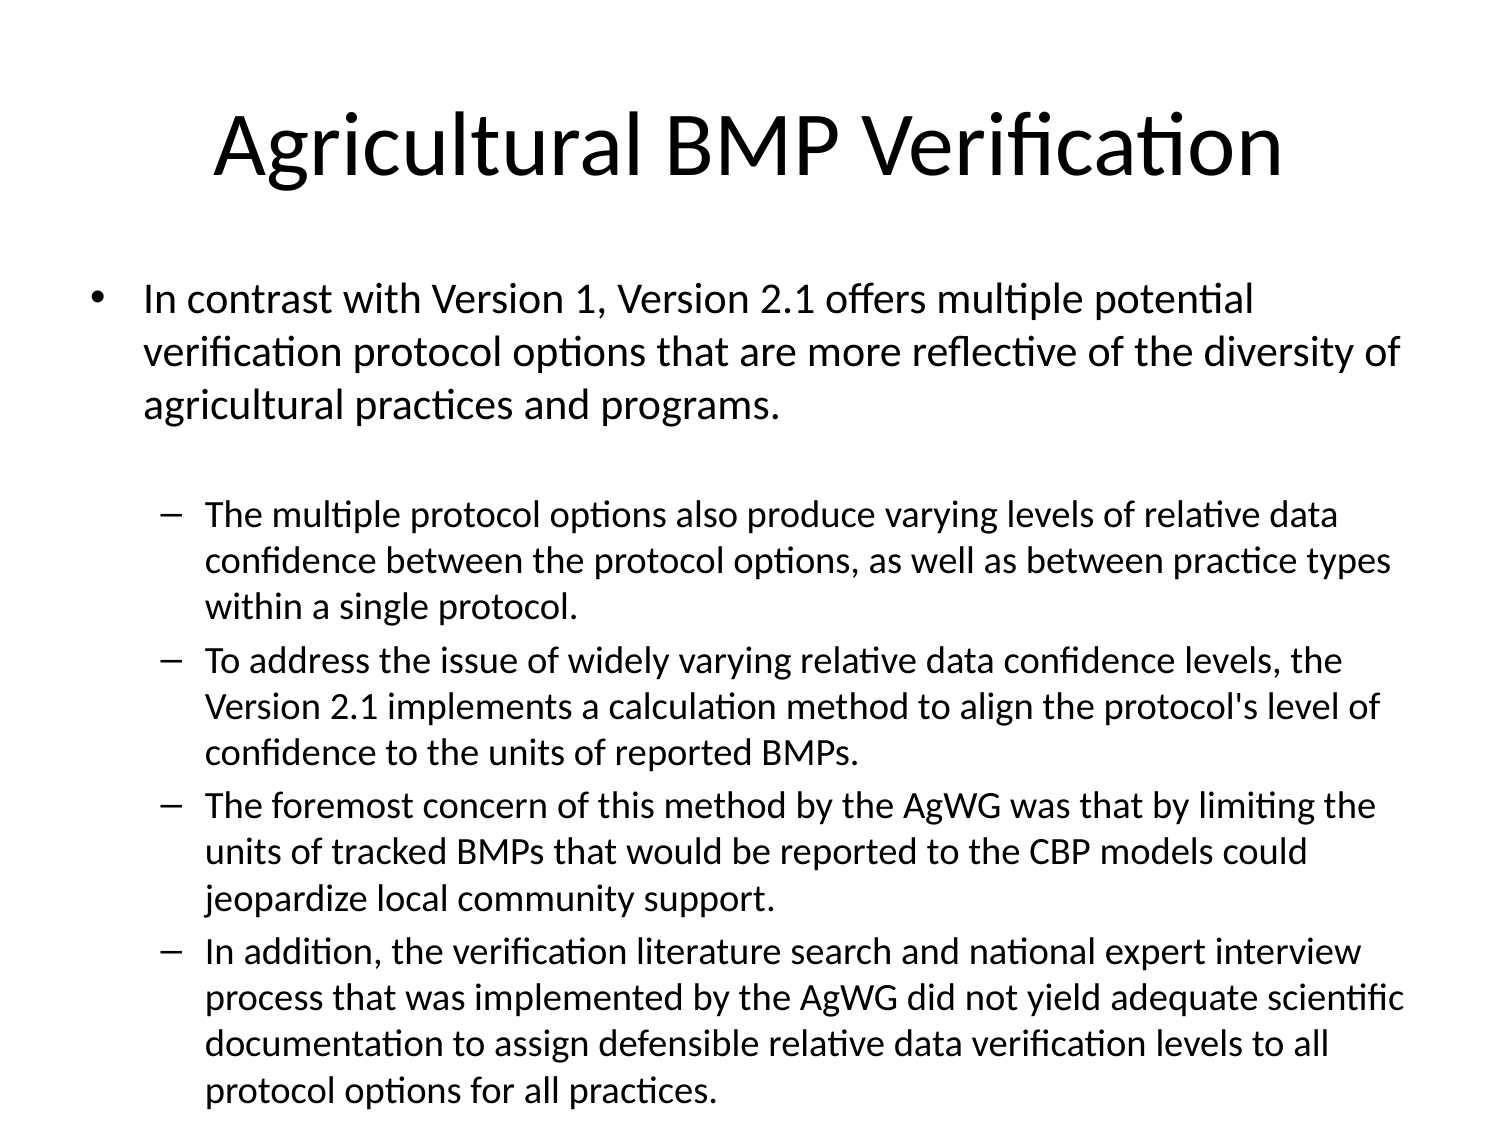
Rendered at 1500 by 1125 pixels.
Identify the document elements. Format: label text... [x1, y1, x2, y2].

title Agricultural BMP Verification [75, 45, 1425, 233]
list In contrast with Version 1, Version 2.1 offers multiple potential verification protocol options that are more reflective of the diversity of agricultural practices and programs. The multiple protocol options also produce varying levels of relative data confidence between the protocol options, as well as between practice types within a single protocol. To address the issue of widely varying relative data confidence levels, the Version 2.1 implements a calculation method to align the protocol's level of confidence to the units of reported BMPs. The foremost concern of this method by the AgWG was that by limiting the units of tracked BMPs that would be reported to the CBP models could jeopardize local community support. In addition, the verification literature search and national expert interview process that was implemented by the AgWG did not yield adequate scientific documentation to assign defensible relative data verification levels to all protocol options for all practices. [75, 262, 1425, 1125]
